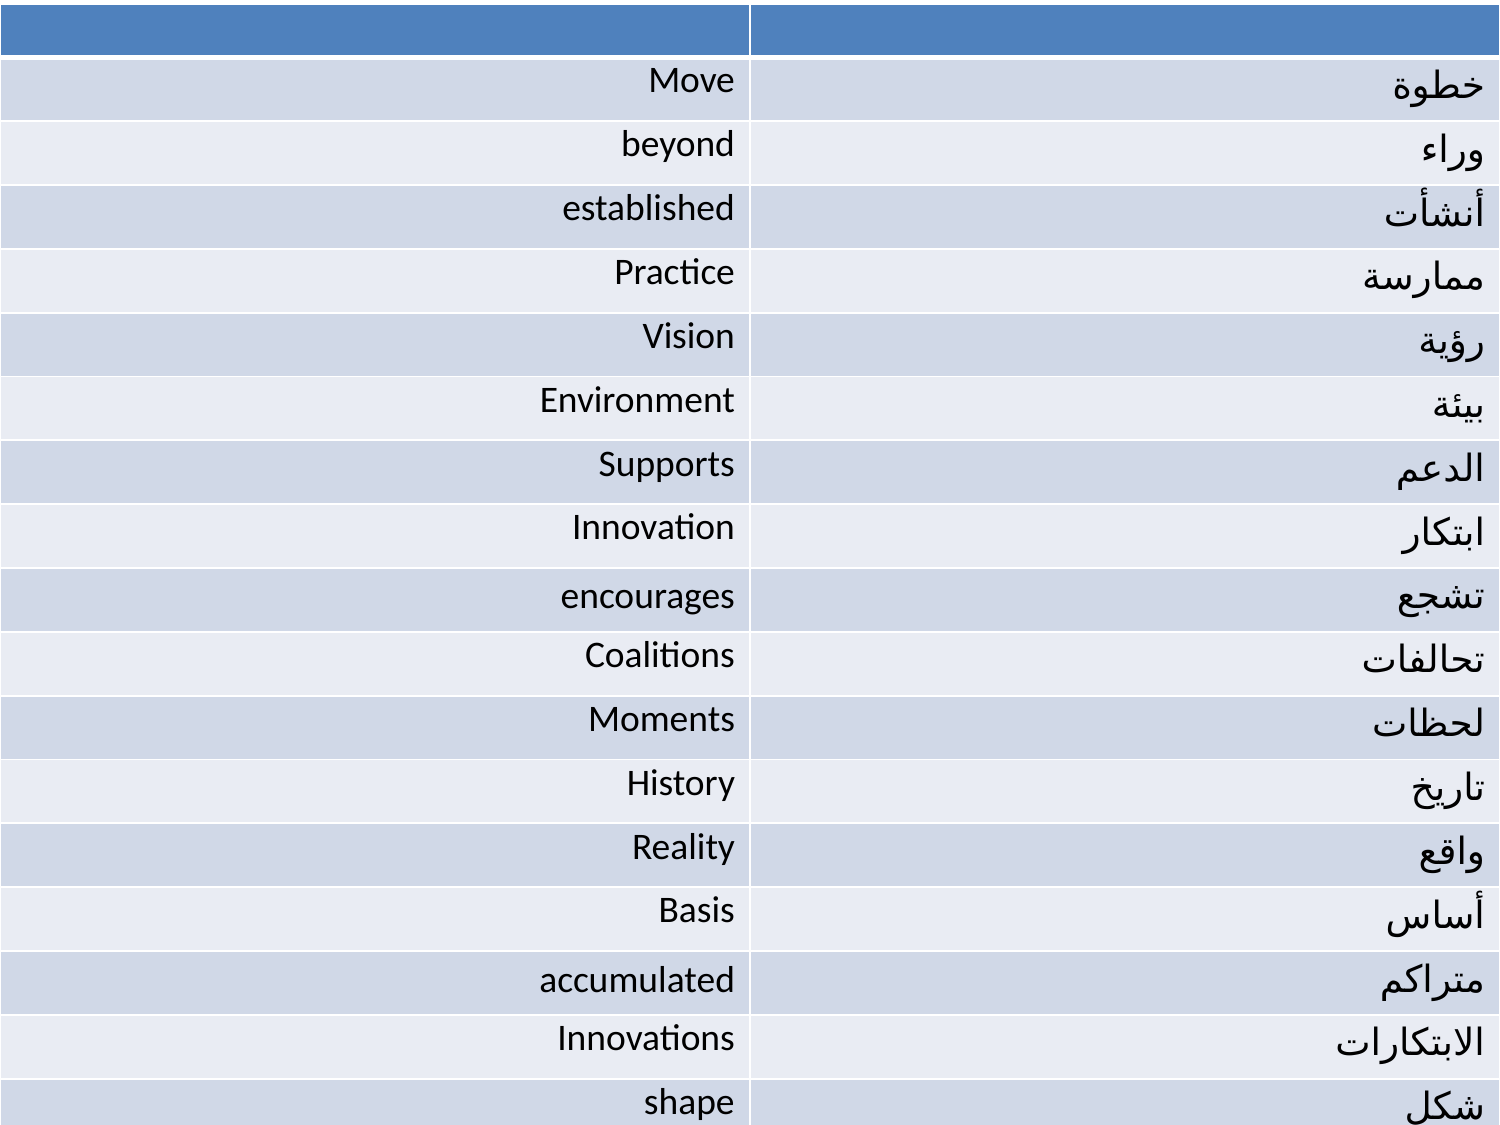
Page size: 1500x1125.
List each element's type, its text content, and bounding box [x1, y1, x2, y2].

table_header [751, 5, 1499, 55]
table_cell Supports [1, 441, 749, 503]
table_cell shape [1, 1080, 749, 1125]
table_cell متراكم [751, 952, 1499, 1014]
table_cell Reality [1, 824, 749, 886]
table_cell واقع [751, 824, 1499, 886]
table_cell Innovation [1, 505, 749, 567]
table_cell خطوة [751, 60, 1499, 120]
table_cell established [1, 186, 749, 248]
table_cell Vision [1, 314, 749, 376]
table_cell تاريخ [751, 760, 1499, 822]
table_cell Coalitions [1, 633, 749, 695]
table_header [1, 5, 749, 55]
table_cell ممارسة [751, 250, 1499, 312]
table_cell الابتكارات [751, 1016, 1499, 1078]
table_cell وراء [751, 122, 1499, 184]
table_cell Innovations [1, 1016, 749, 1078]
table_cell encourages [1, 569, 749, 631]
table_cell شكل [751, 1080, 1499, 1125]
table_cell الدعم [751, 441, 1499, 503]
table_cell Environment [1, 377, 749, 439]
table_cell تحالفات [751, 633, 1499, 695]
table_cell accumulated [1, 952, 749, 1014]
table_cell لحظات [751, 697, 1499, 759]
table_cell beyond [1, 122, 749, 184]
table_cell أنشأت [751, 186, 1499, 248]
table_cell Move [1, 60, 749, 120]
table_cell History [1, 760, 749, 822]
table_cell Basis [1, 888, 749, 950]
table_cell أساس [751, 888, 1499, 950]
table_cell بيئة [751, 377, 1499, 439]
table_cell Practice [1, 250, 749, 312]
table_cell ابتكار [751, 505, 1499, 567]
table_cell تشجع [751, 569, 1499, 631]
table_cell رؤية [751, 314, 1499, 376]
table_cell Moments [1, 697, 749, 759]
